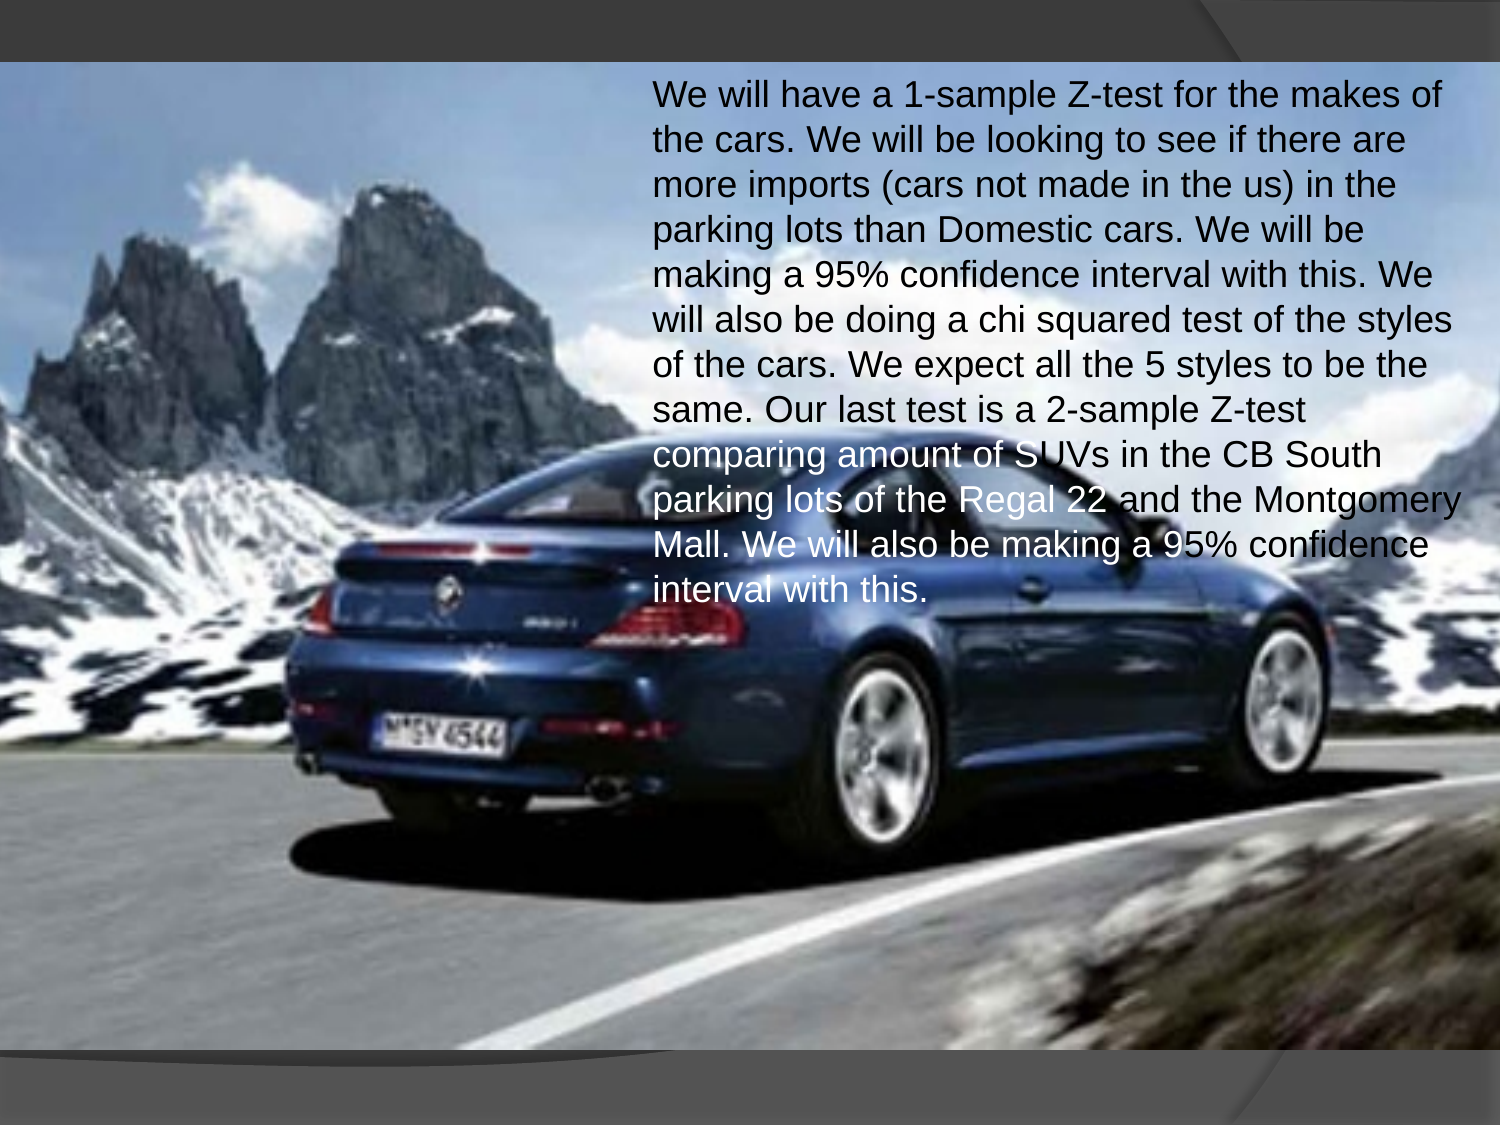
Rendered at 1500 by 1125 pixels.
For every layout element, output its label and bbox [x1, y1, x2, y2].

picture [0, 62, 1500, 1051]
